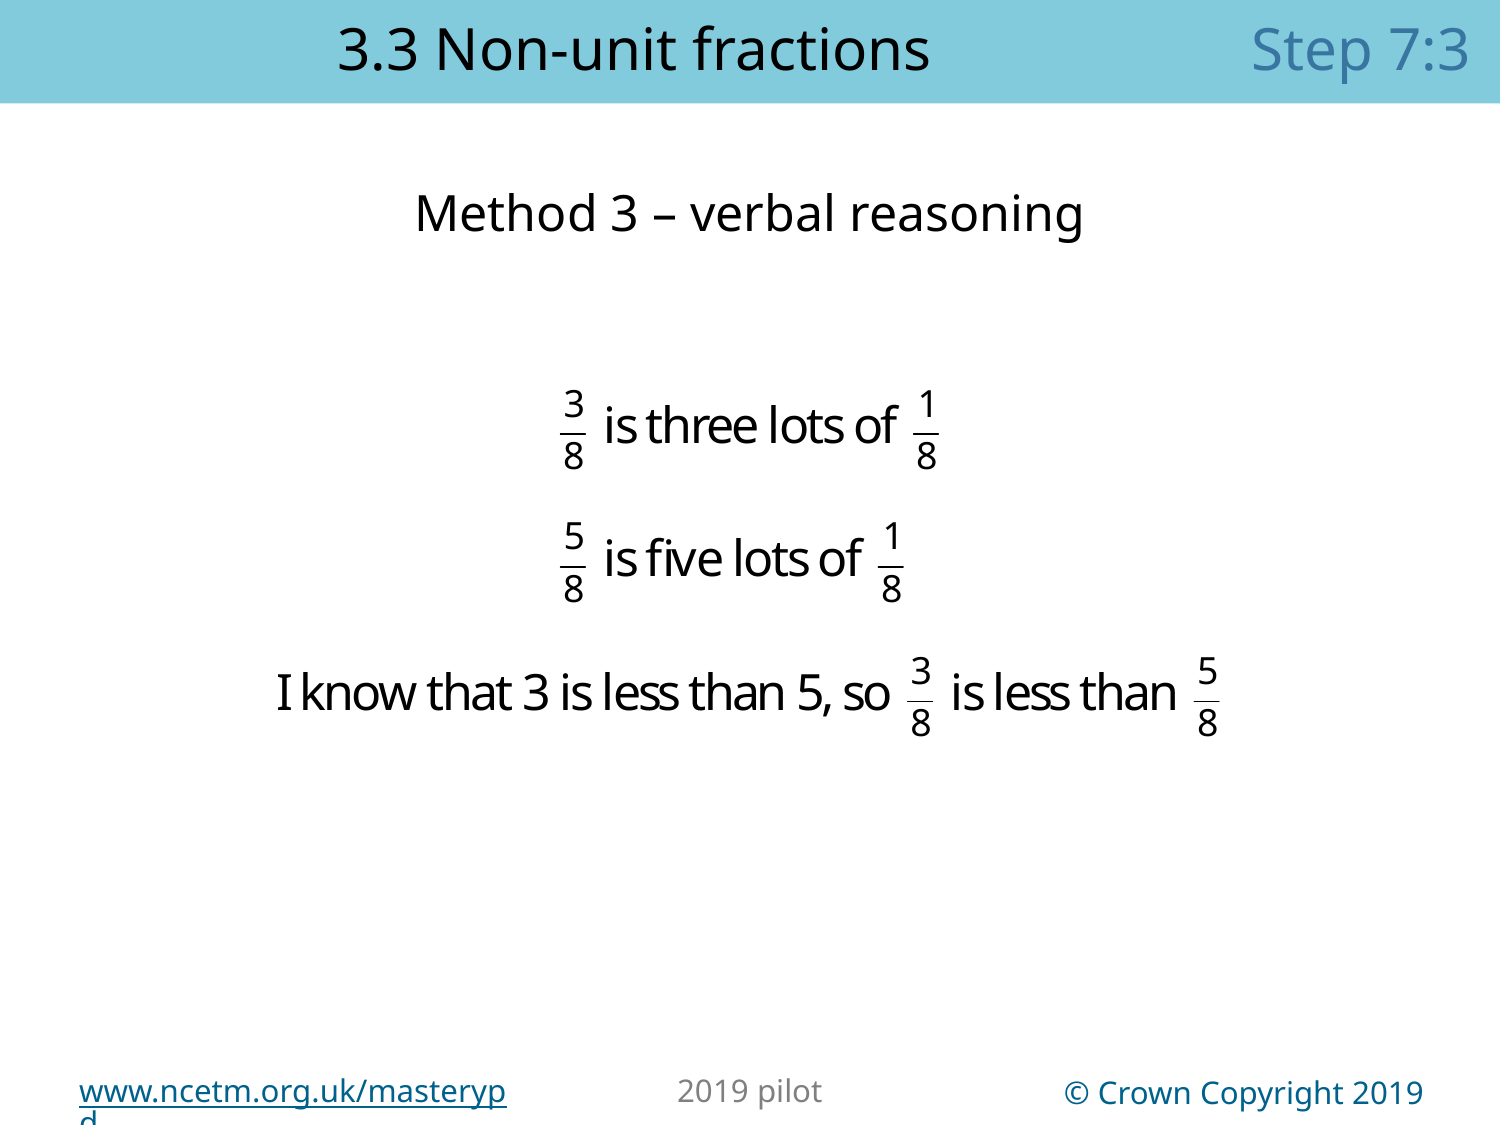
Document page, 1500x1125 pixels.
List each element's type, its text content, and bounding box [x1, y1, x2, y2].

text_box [556, 515, 909, 608]
text_box Method 3 – verbal reasoning [0, 174, 1500, 249]
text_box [275, 650, 1224, 742]
list 3.3 Non-unit fractions Step 7:3 [0, 0, 1500, 104]
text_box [556, 382, 944, 475]
